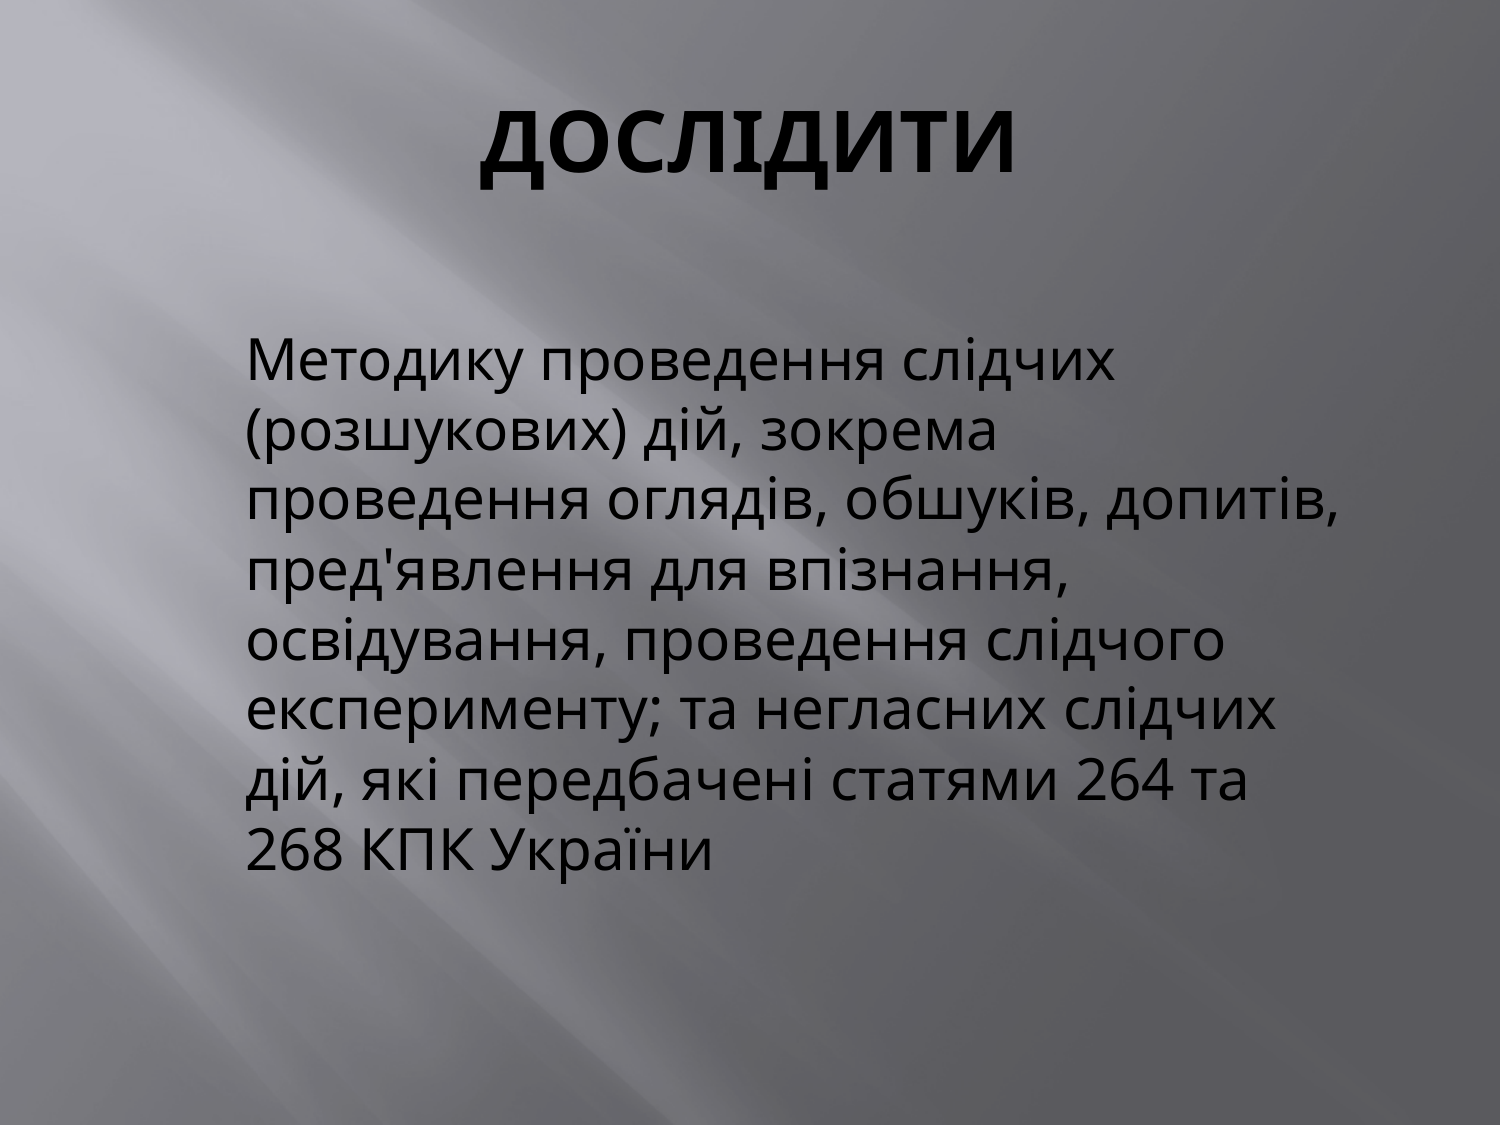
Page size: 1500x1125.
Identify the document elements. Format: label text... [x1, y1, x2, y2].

title ДОСЛІДИТИ [75, 45, 1425, 233]
text_box Методику проведення слідчих (розшукових) дій, зокрема проведення оглядів, обшуків, допитів, пред'явлення для впізнання, освідування, проведення слідчого експерименту; та негласних слідчих дій, які передбачені статями 264 та 268 КПК України [230, 314, 1376, 889]
